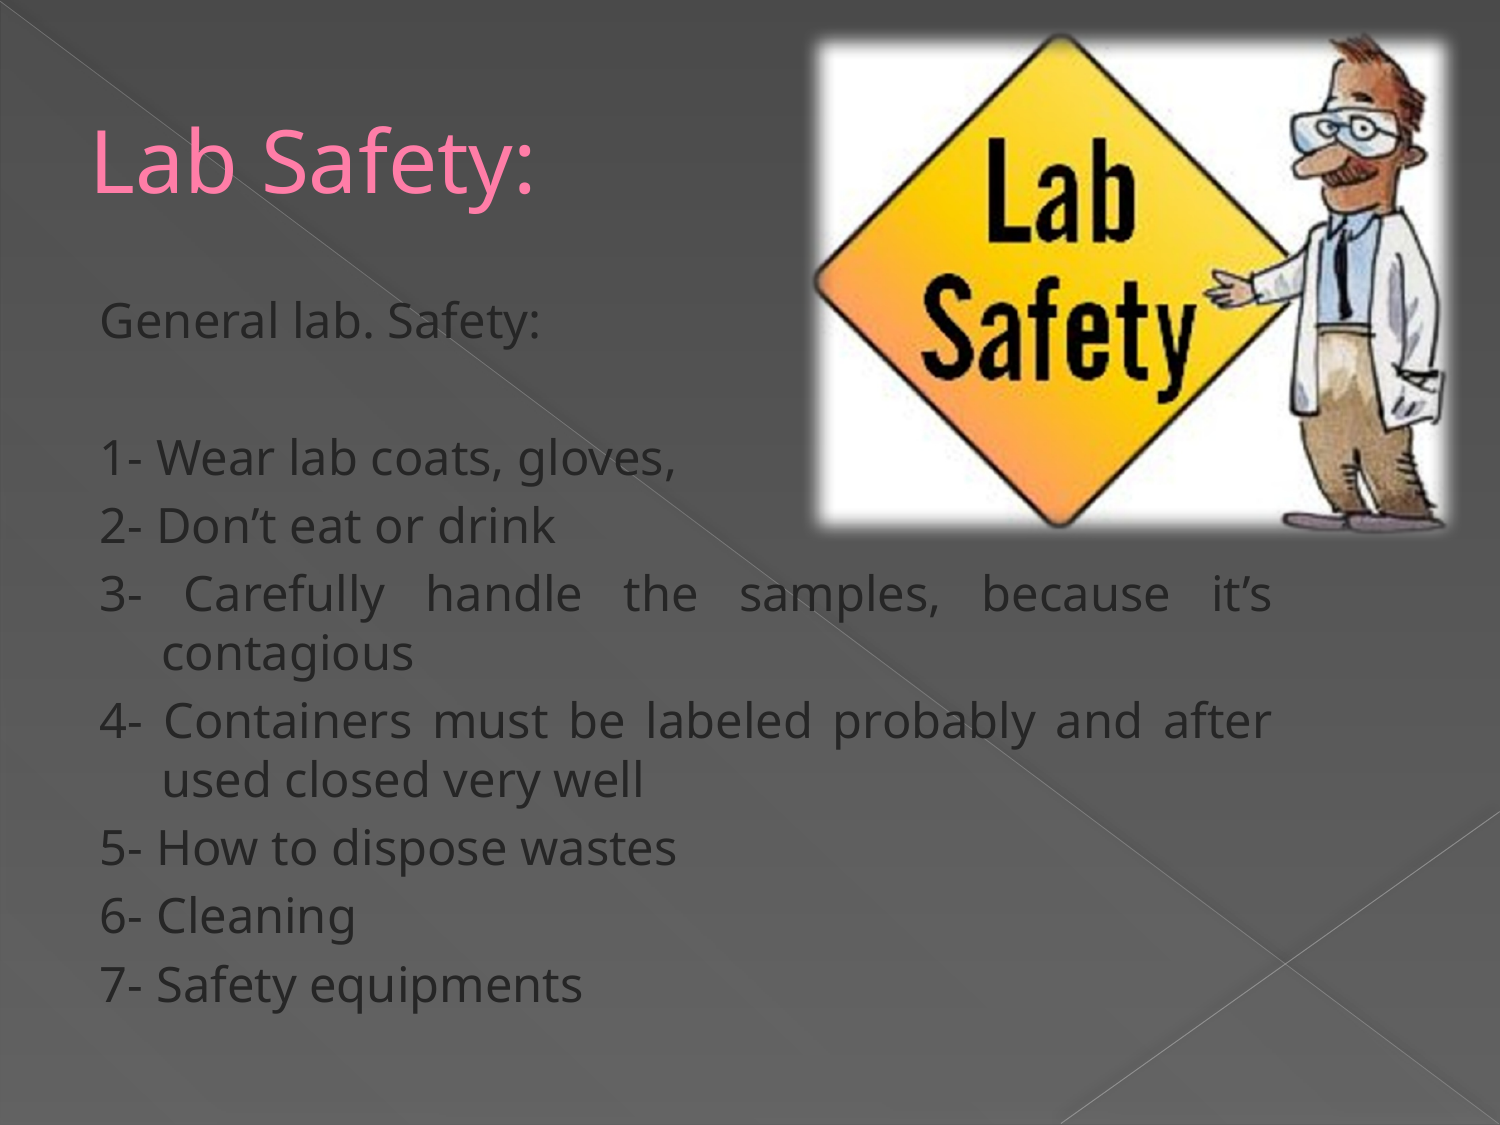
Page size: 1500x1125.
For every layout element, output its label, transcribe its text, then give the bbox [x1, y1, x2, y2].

title Lab Safety: [75, 43, 790, 274]
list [799, 24, 1463, 543]
list General lab. Safety: 1- Wear lab coats, gloves, 2- Don’t eat or drink 3- Carefully handle the samples, because it’s contagious 4- Containers must be labeled probably and after used closed very well 5- How to dispose wastes 6- Cleaning 7- Safety equipments [75, 282, 1288, 1025]
